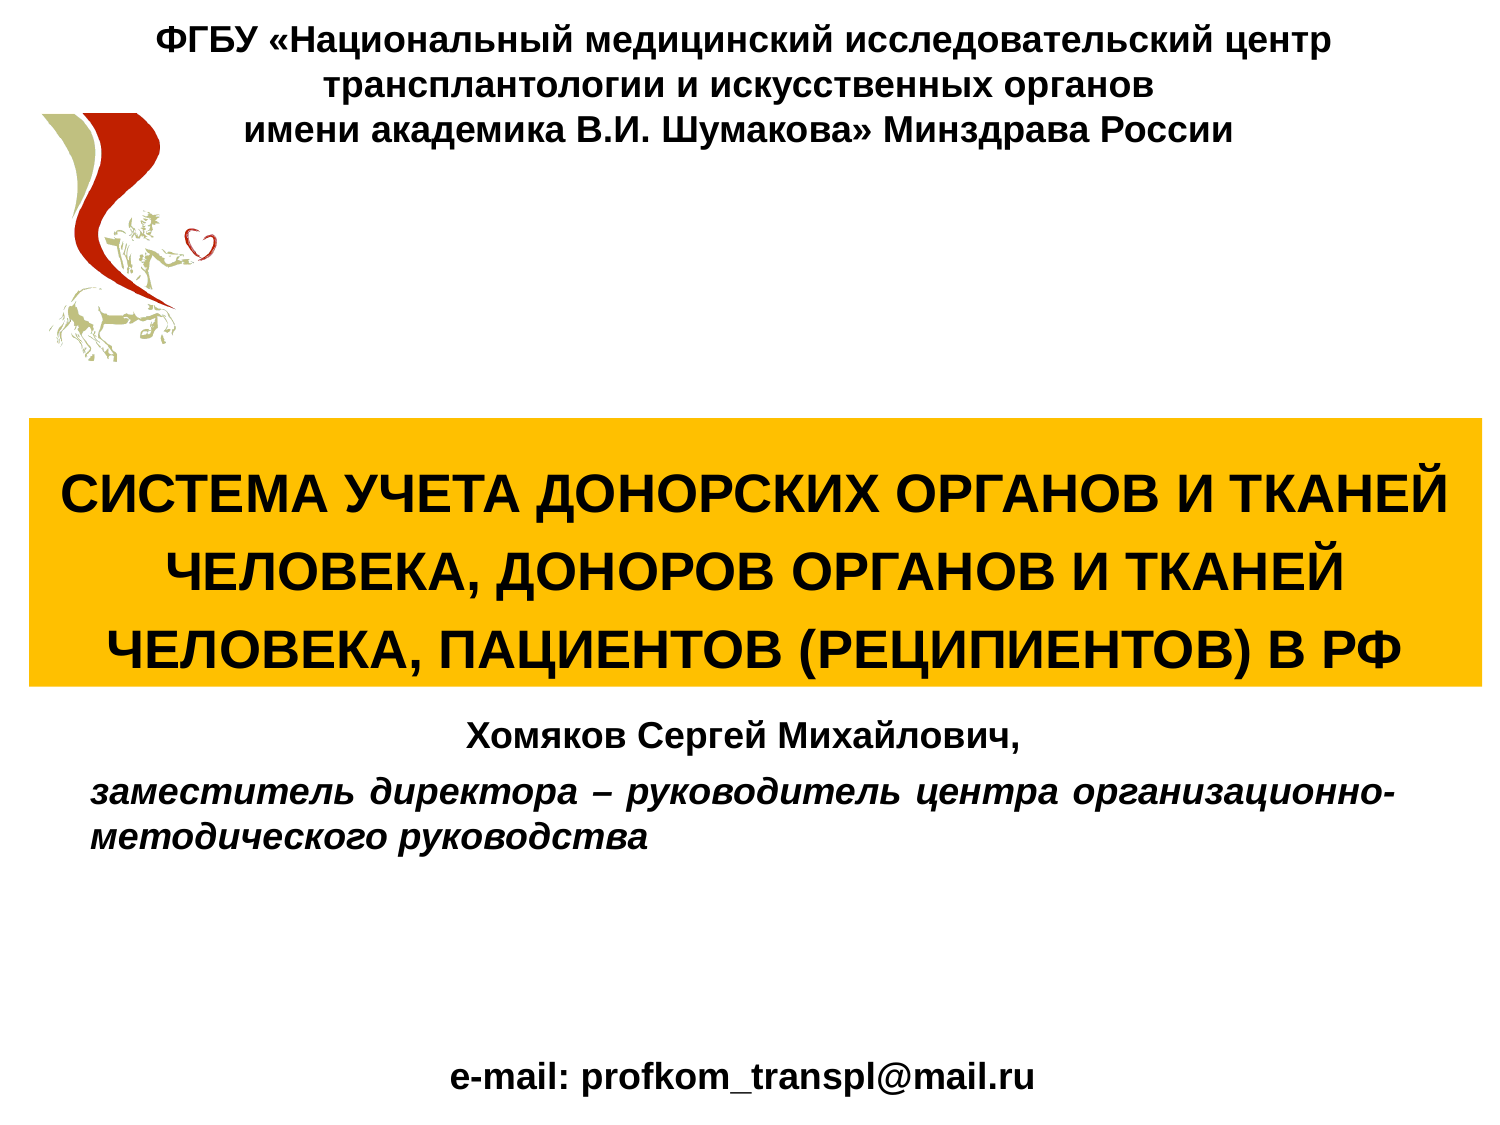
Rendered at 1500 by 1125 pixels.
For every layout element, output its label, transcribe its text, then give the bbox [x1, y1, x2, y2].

text_box СИСТЕМА УЧЕТА ДОНОРСКИХ ОРГАНОВ И ТКАНЕЙ ЧЕЛОВЕКА, ДОНОРОВ ОРГАНОВ И ТКАНЕЙ ЧЕЛОВЕКА, ПАЦИЕНТОВ (РЕЦИПИЕНТОВ) В РФ [29, 418, 1483, 687]
text_box Хомяков Сергей Михайлович, заместитель директора – руководитель центра организационно-методического руководства [75, 704, 1412, 865]
picture [41, 113, 217, 363]
text_box e-mail: profkom_transpl@mail.ru [434, 1045, 1051, 1105]
text_box ФГБУ «Национальный медицинский исследовательский центр трансплантологии и искусственных органов имени академика В.И. Шумакова» Минздрава России [17, 7, 1471, 157]
